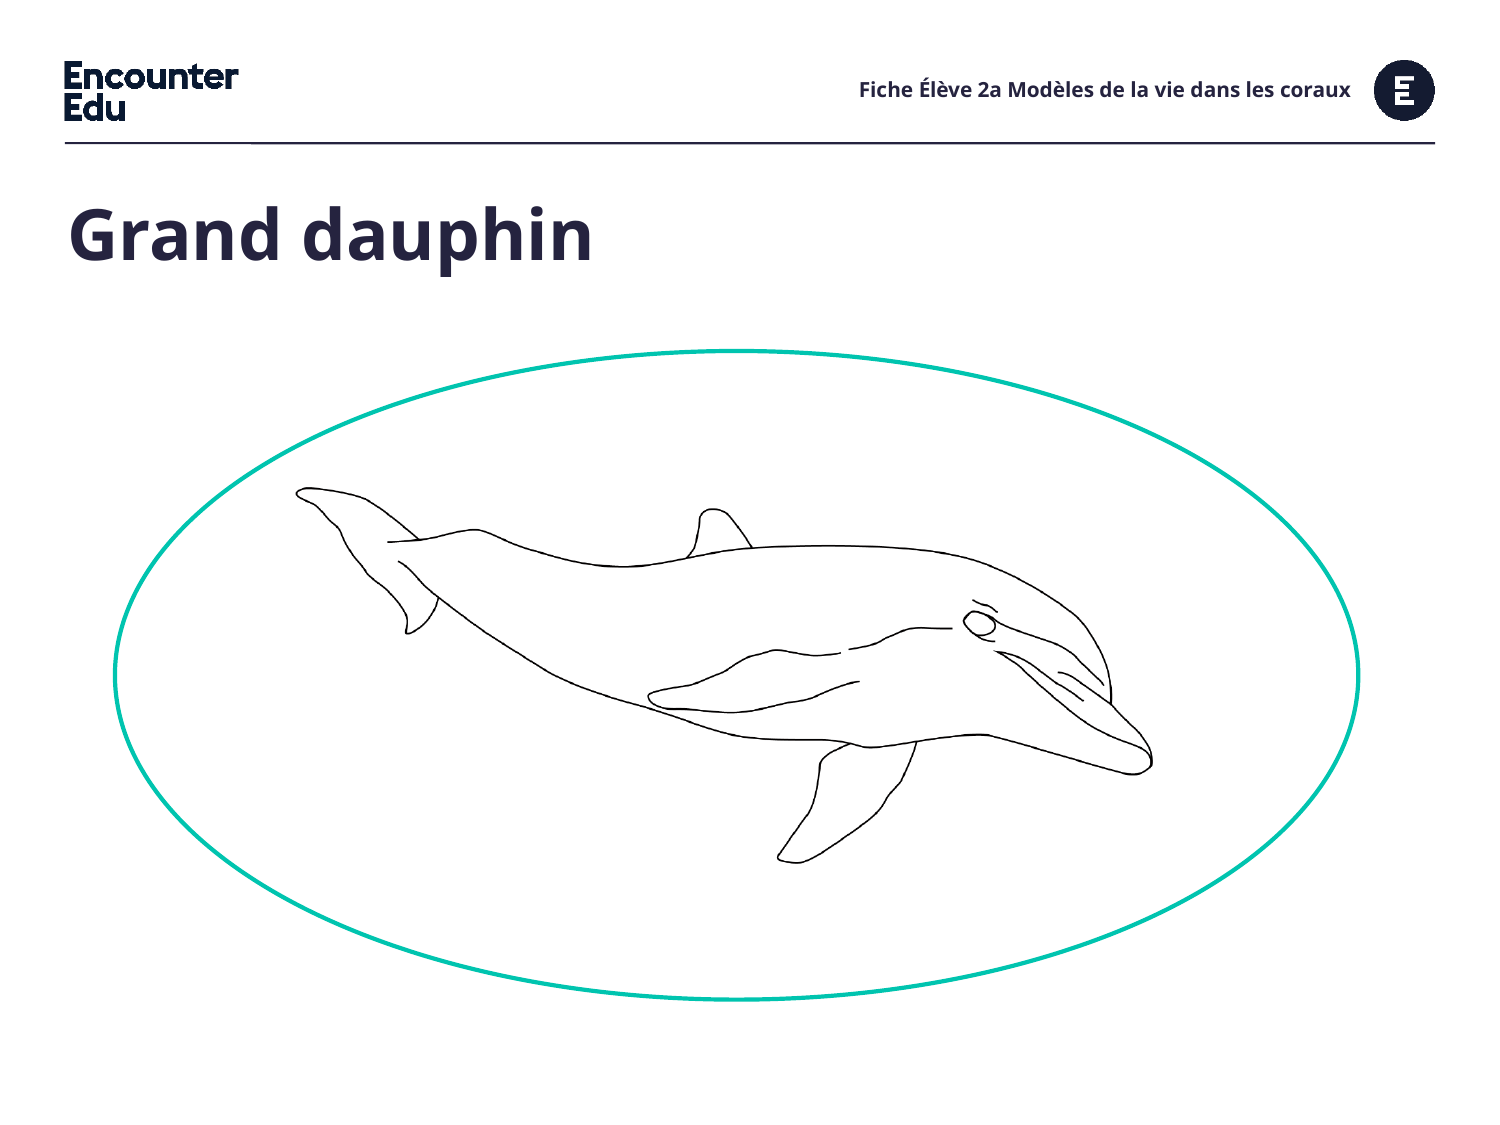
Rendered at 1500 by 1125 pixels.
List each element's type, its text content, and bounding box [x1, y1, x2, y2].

title Fiche Élève 2a Modèles de la vie dans les coraux [749, 67, 1359, 114]
picture [60, 59, 243, 122]
text_box [114, 366, 1359, 1000]
list Grand dauphin [59, 191, 929, 394]
picture [1372, 58, 1436, 122]
picture [295, 487, 1153, 864]
